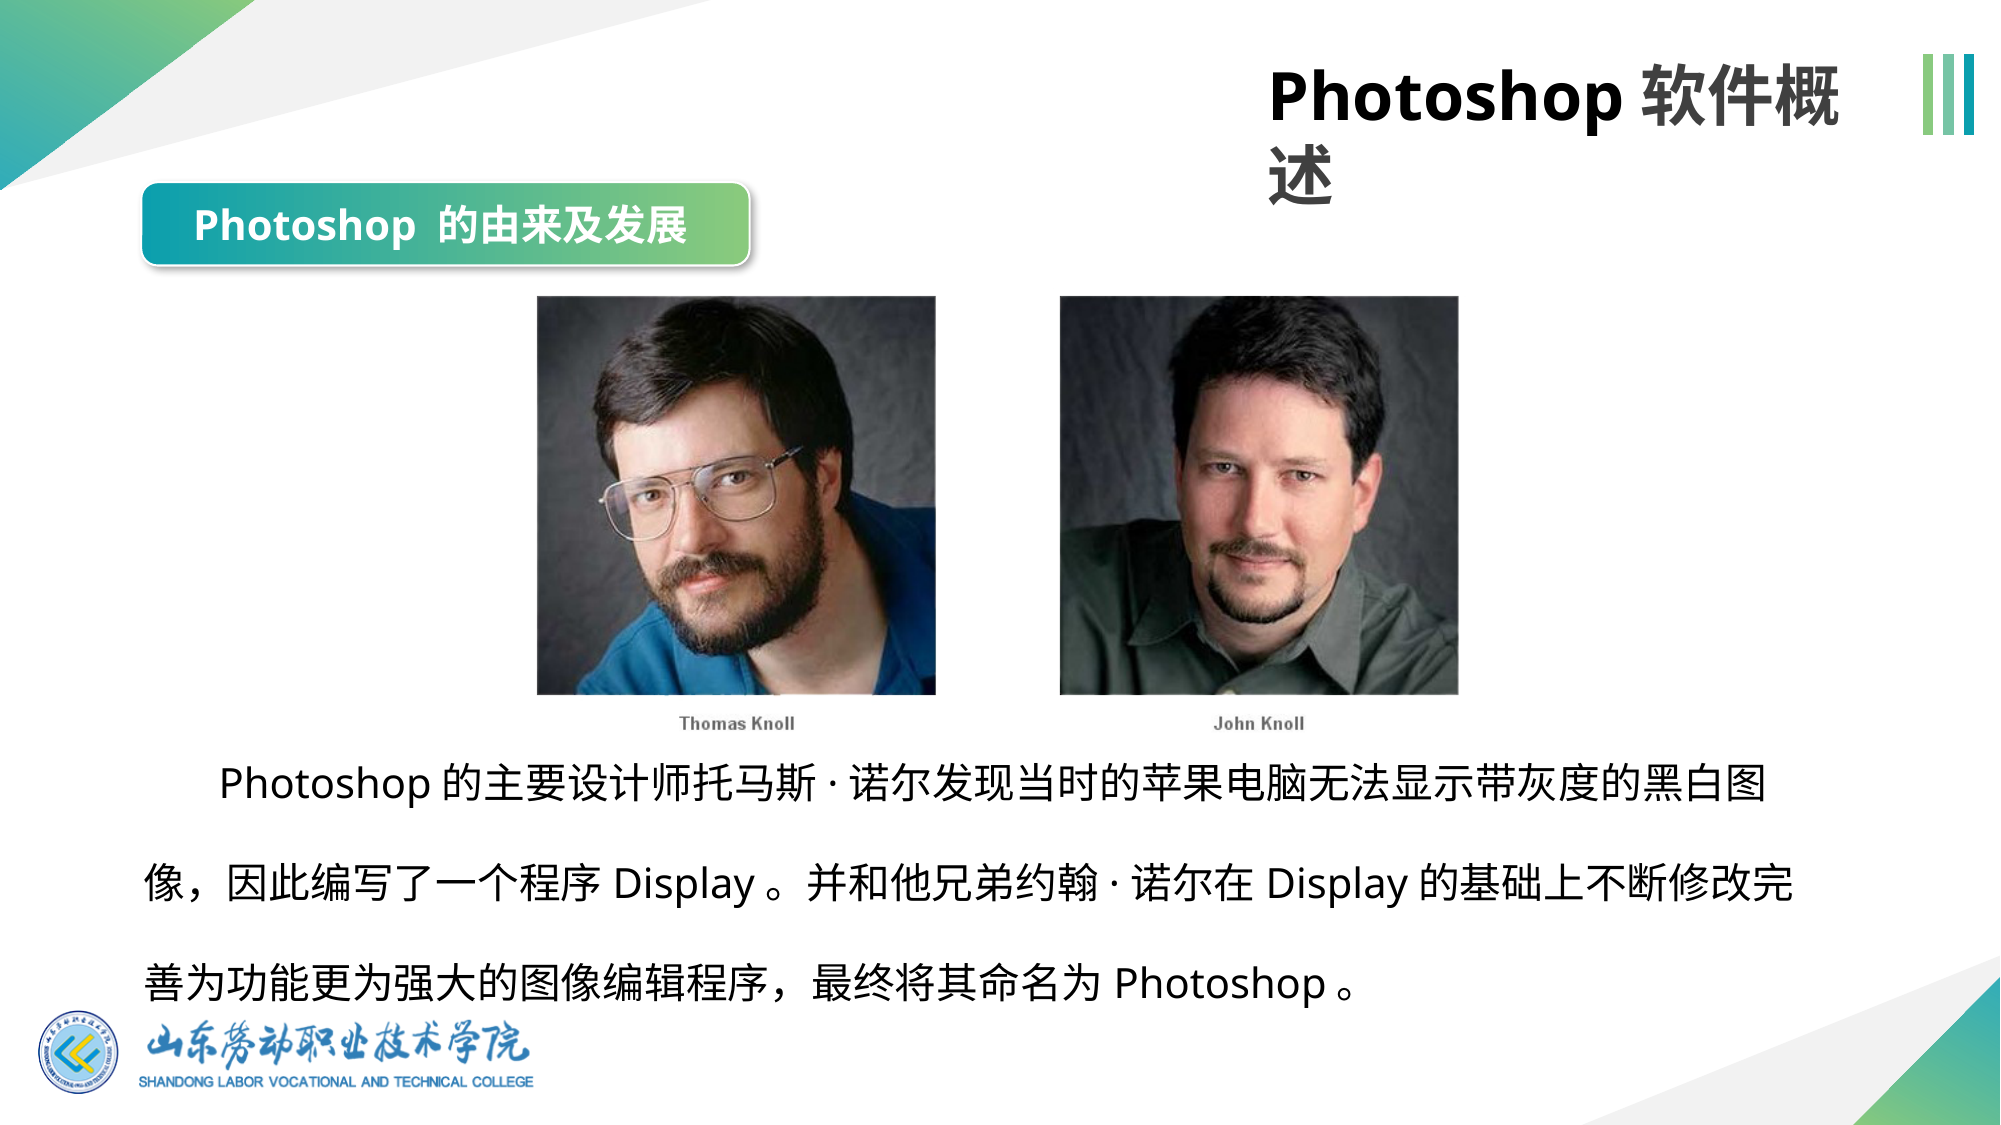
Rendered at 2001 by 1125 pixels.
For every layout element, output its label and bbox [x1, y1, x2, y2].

text_box [141, 182, 750, 266]
text_box [0, 0, 2000, 1125]
text_box [1928, 54, 1969, 136]
picture [38, 1010, 550, 1094]
picture [528, 288, 1471, 746]
